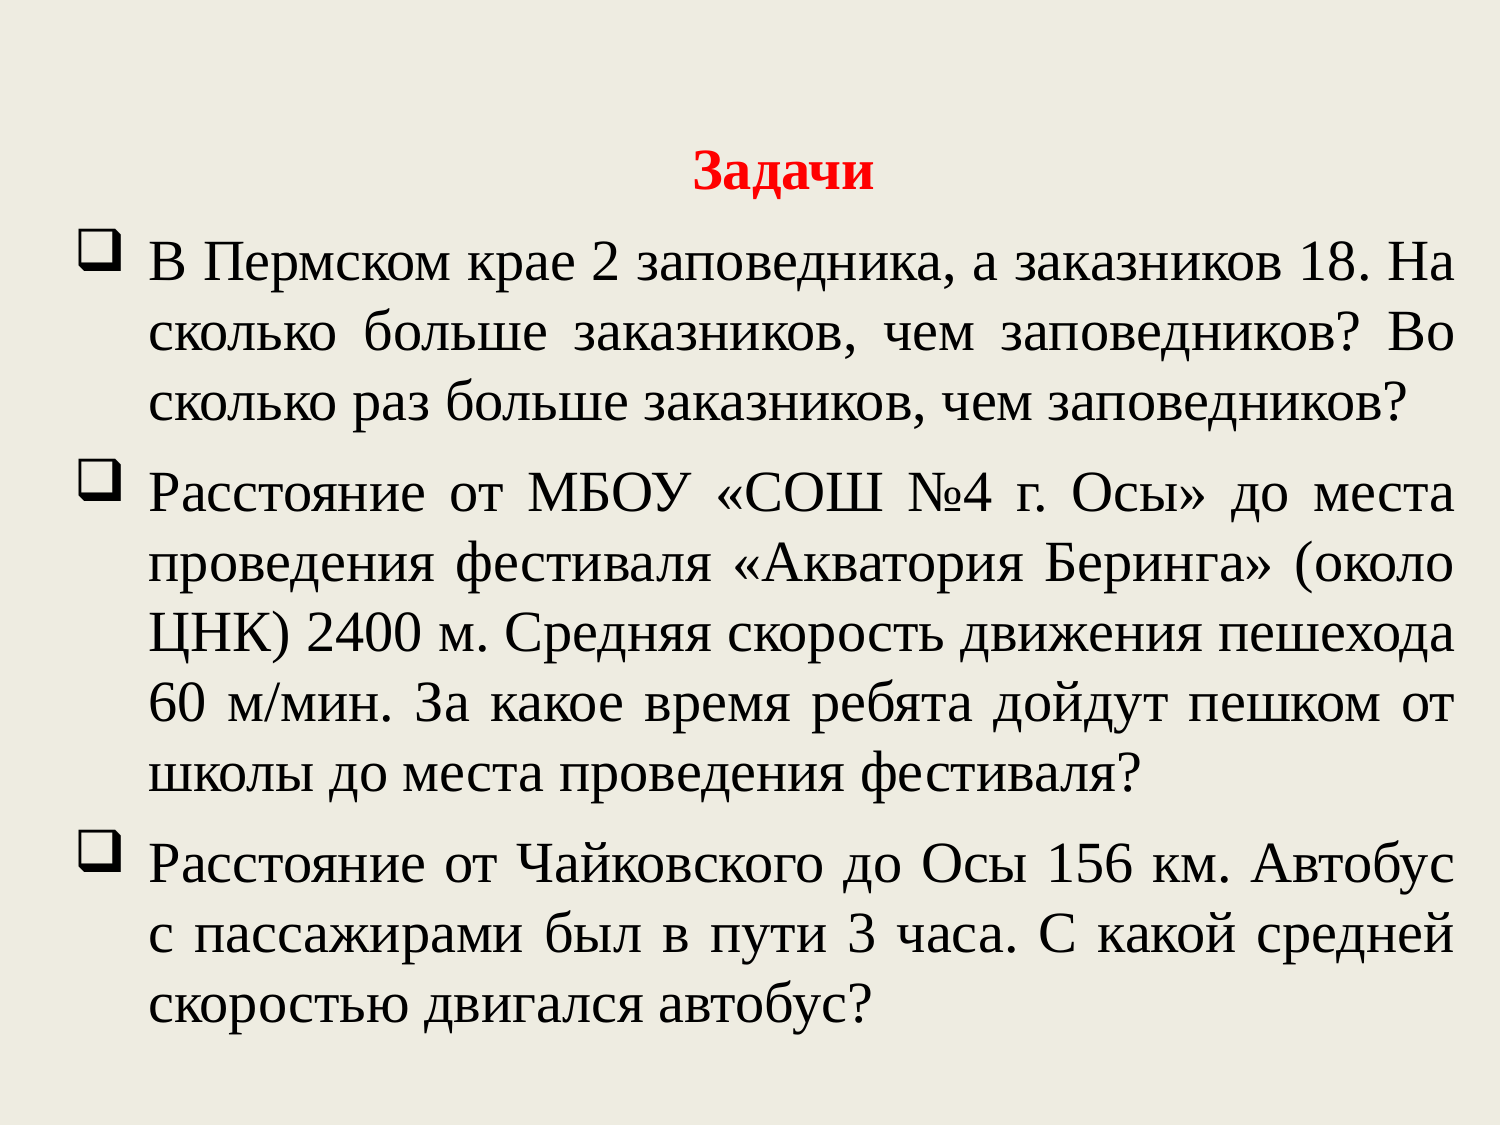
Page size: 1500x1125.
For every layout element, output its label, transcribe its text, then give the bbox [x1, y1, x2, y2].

text_box Задачи В Пермском крае 2 заповедника, а заказников 18. На сколько больше заказников, чем заповедников? Во сколько раз больше заказников, чем заповедников? Расстояние от МБОУ «СОШ №4 г. Осы» до места проведения фестиваля «Акватория Беринга» (около ЦНК) 2400 м. Средняя скорость движения пешехода 60 м/мин. За какое время ребята дойдут пешком от школы до места проведения фестиваля? Расстояние от Чайковского до Осы 156 км. Автобус с пассажирами был в пути 3 часа. С какой средней скоростью двигался автобус? [29, 113, 1471, 1042]
